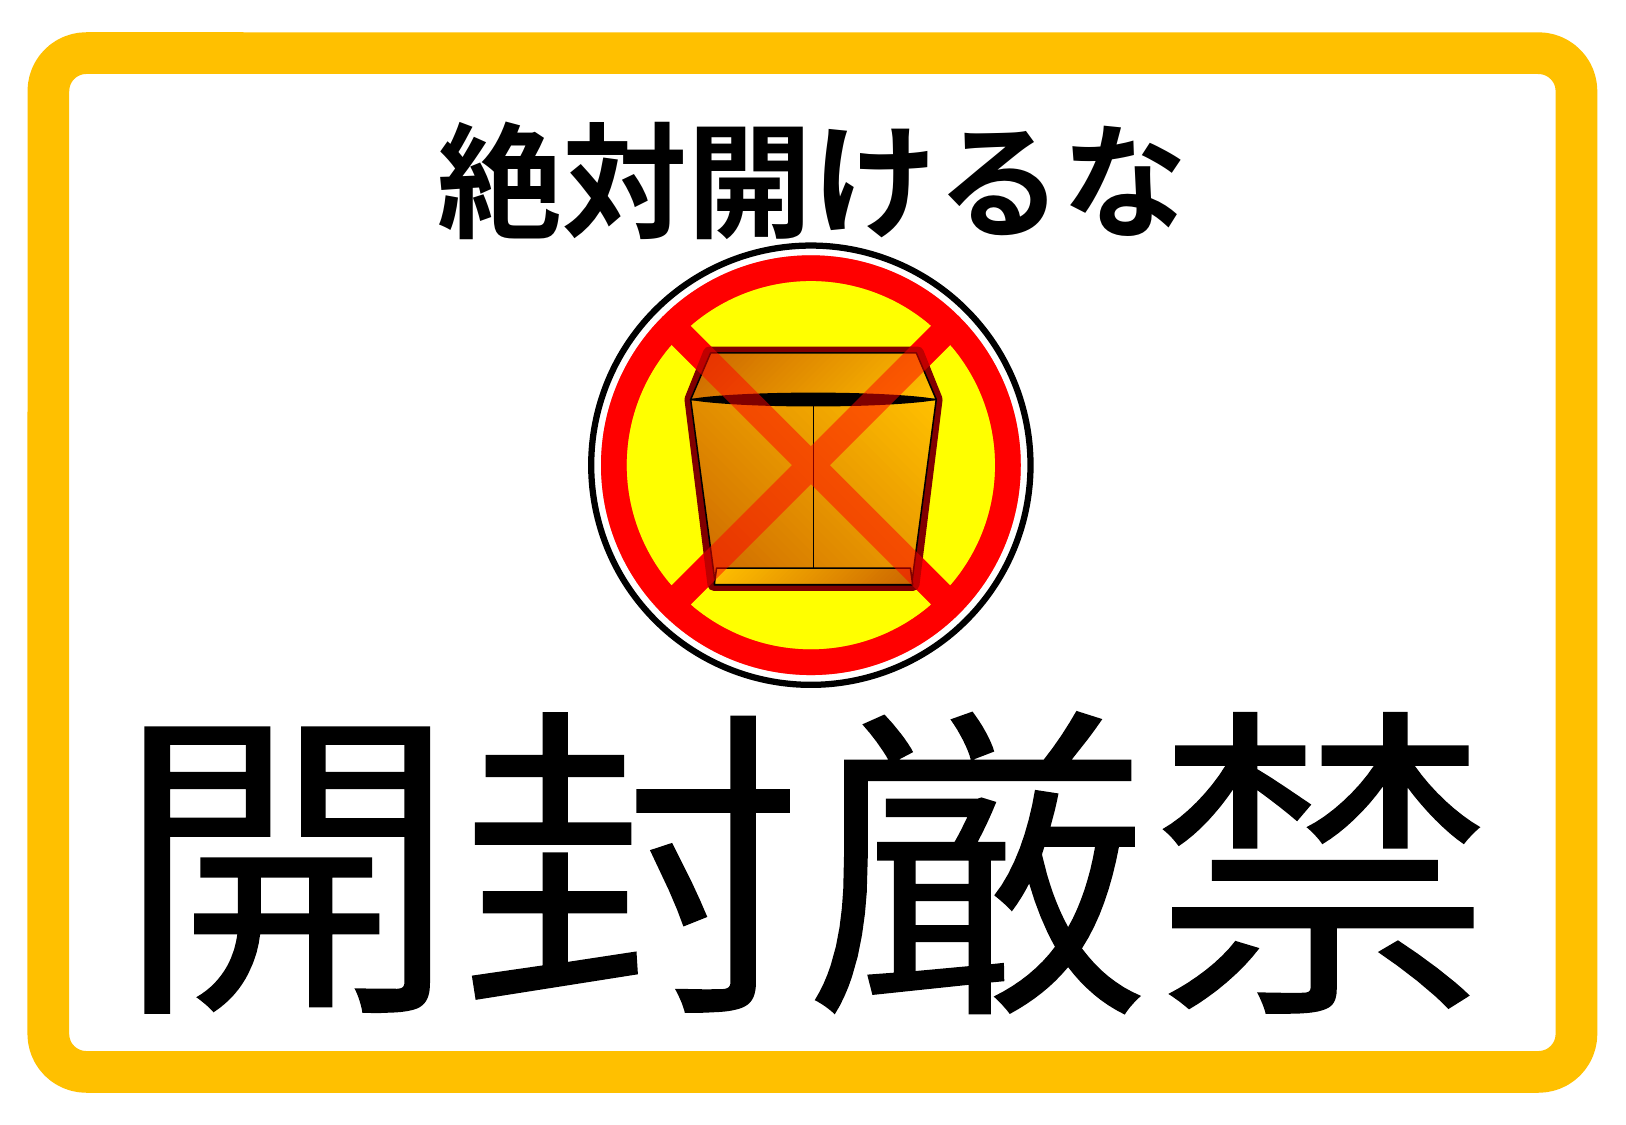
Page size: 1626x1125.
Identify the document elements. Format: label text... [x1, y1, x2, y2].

text_box [46, 262, 1579, 1075]
text_box 絶対開けるな [0, 96, 1625, 262]
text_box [590, 245, 1031, 686]
text_box [46, 50, 1579, 96]
